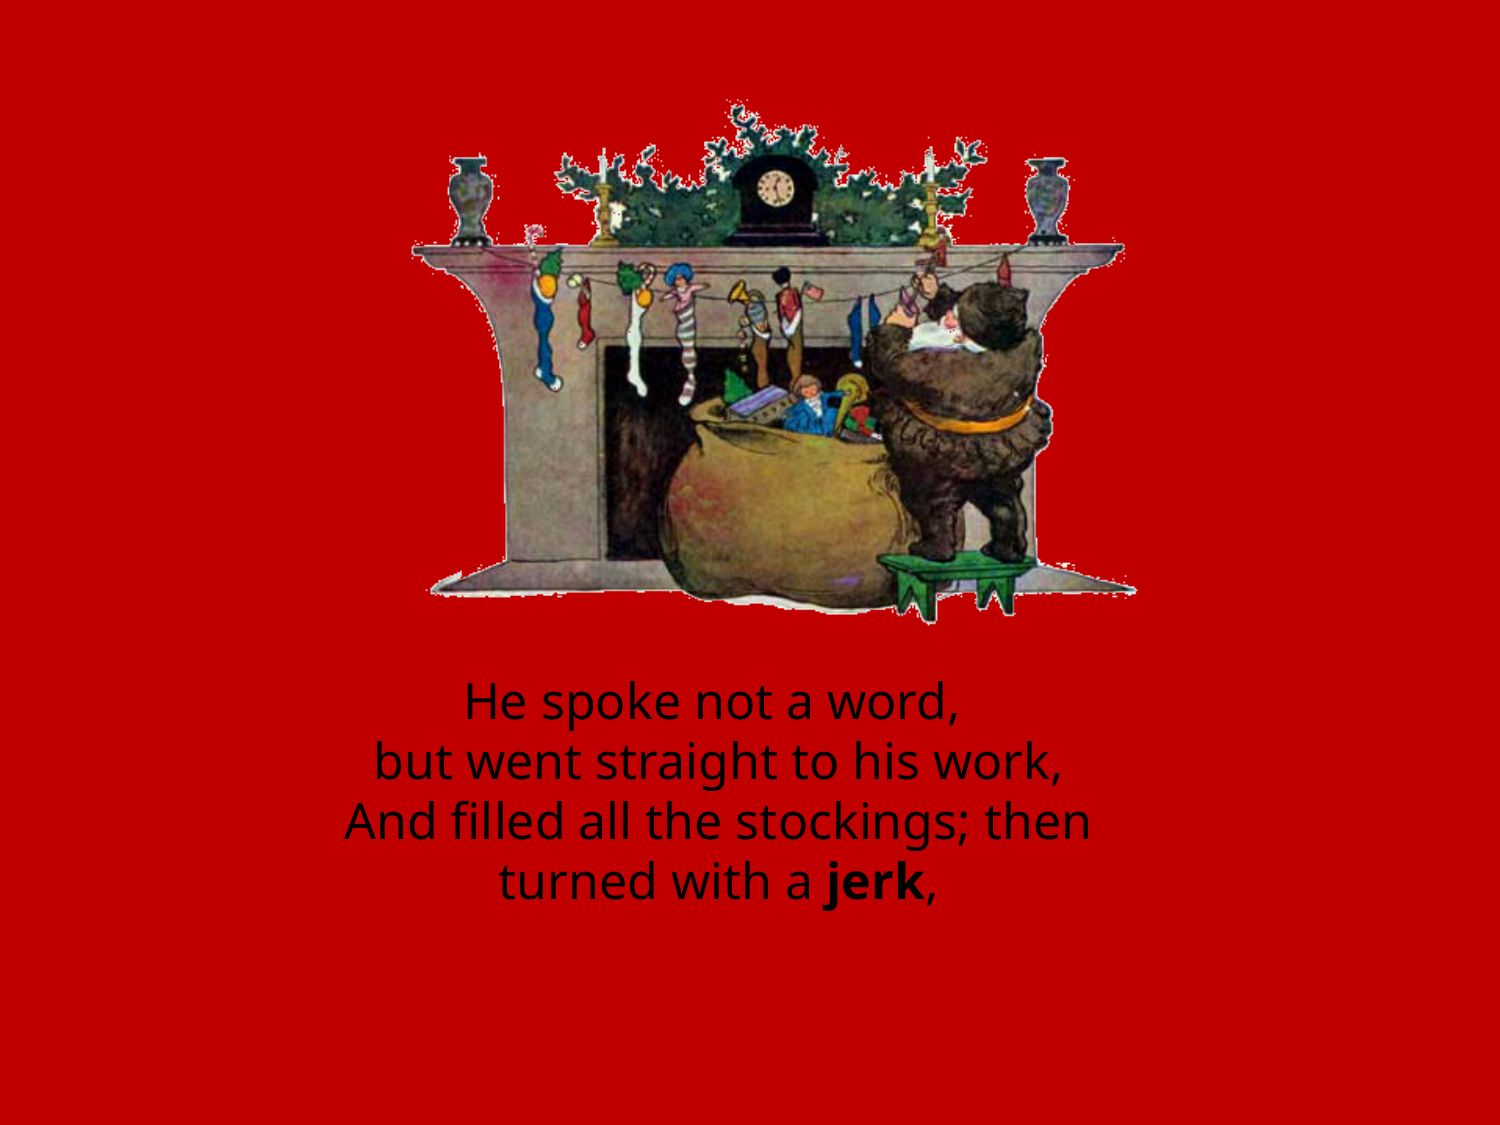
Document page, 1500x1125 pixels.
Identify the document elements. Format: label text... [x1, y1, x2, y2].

text_box He spoke not a word, but went straight to his work, And filled all the stockings; then turned with a jerk, [299, 662, 1138, 918]
picture [387, 62, 1169, 632]
